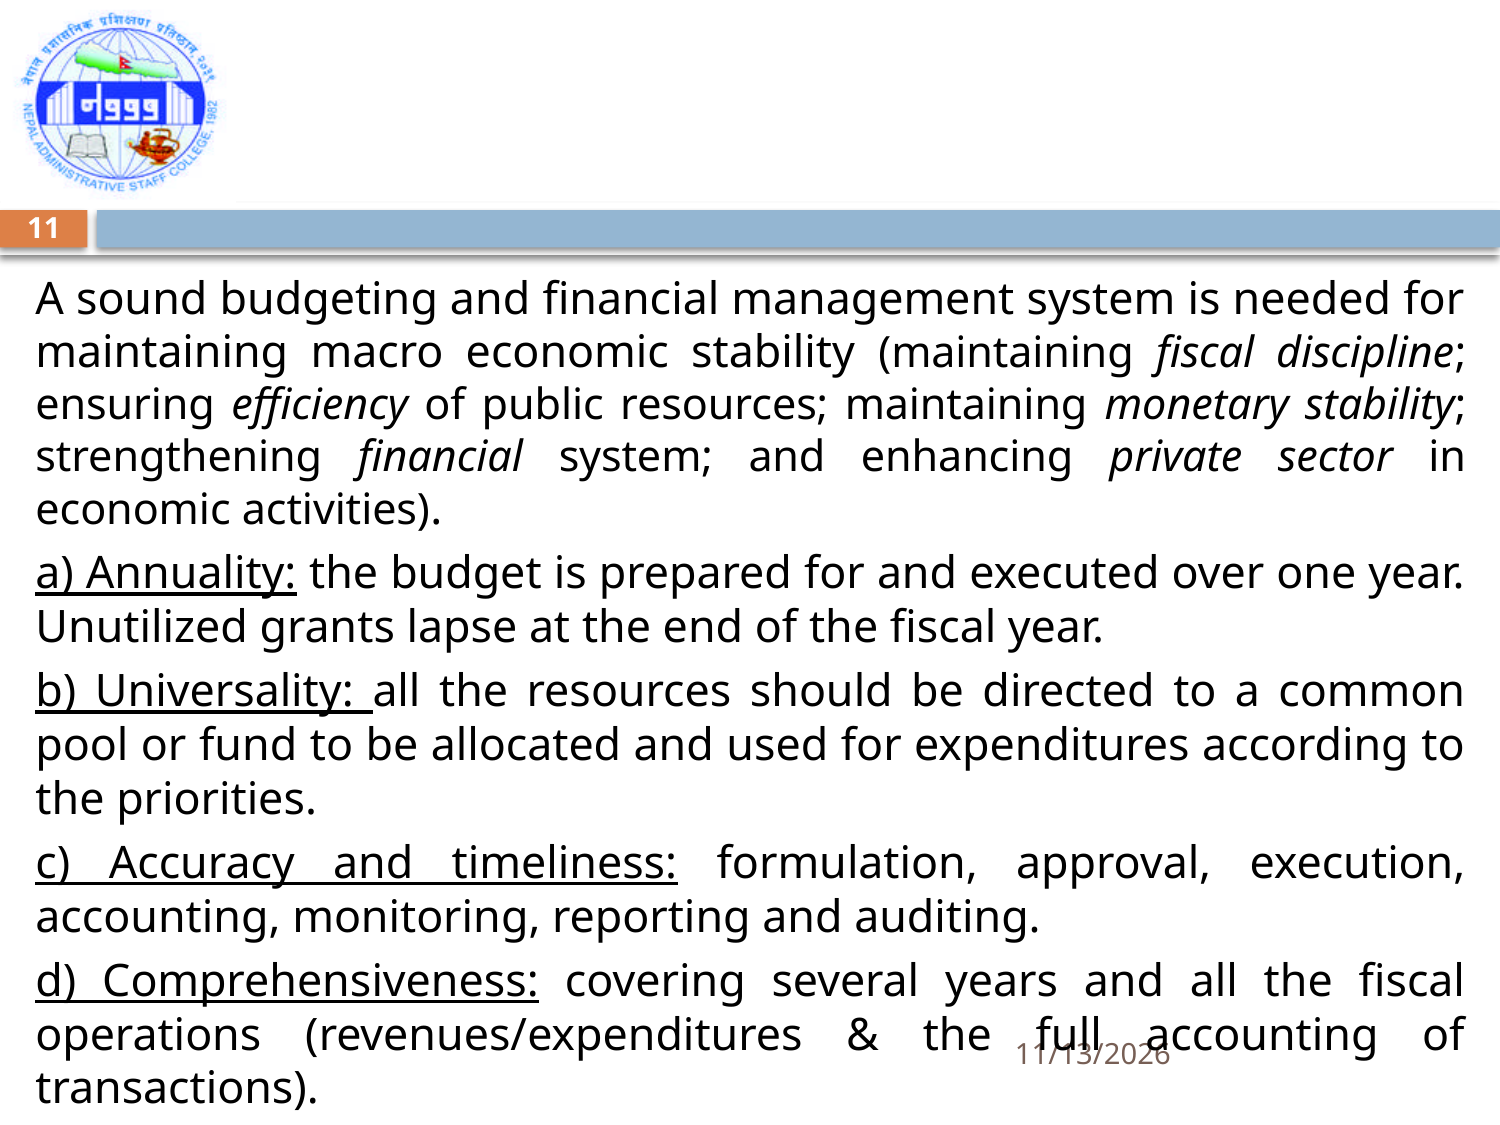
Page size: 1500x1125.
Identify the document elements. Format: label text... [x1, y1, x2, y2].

list A sound budgeting and financial management system is needed for maintaining macro economic stability (maintaining fiscal discipline; ensuring efficiency of public resources; maintaining monetary stability; strengthening financial system; and enhancing private sector in economic activities). a) Annuality: the budget is prepared for and executed over one year. Unutilized grants lapse at the end of the fiscal year. b) Universality: all the resources should be directed to a common pool or fund to be allocated and used for expenditures according to the priorities. c) Accuracy and timeliness: formulation, approval, execution, accounting, monitoring, reporting and auditing. d) Comprehensiveness: covering several years and all the fiscal operations (revenues/expenditures & the full accounting of transactions). [20, 261, 1482, 1125]
slide_number 11 [0, 208, 88, 249]
picture [1, 0, 236, 208]
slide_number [999, 1025, 1438, 1085]
